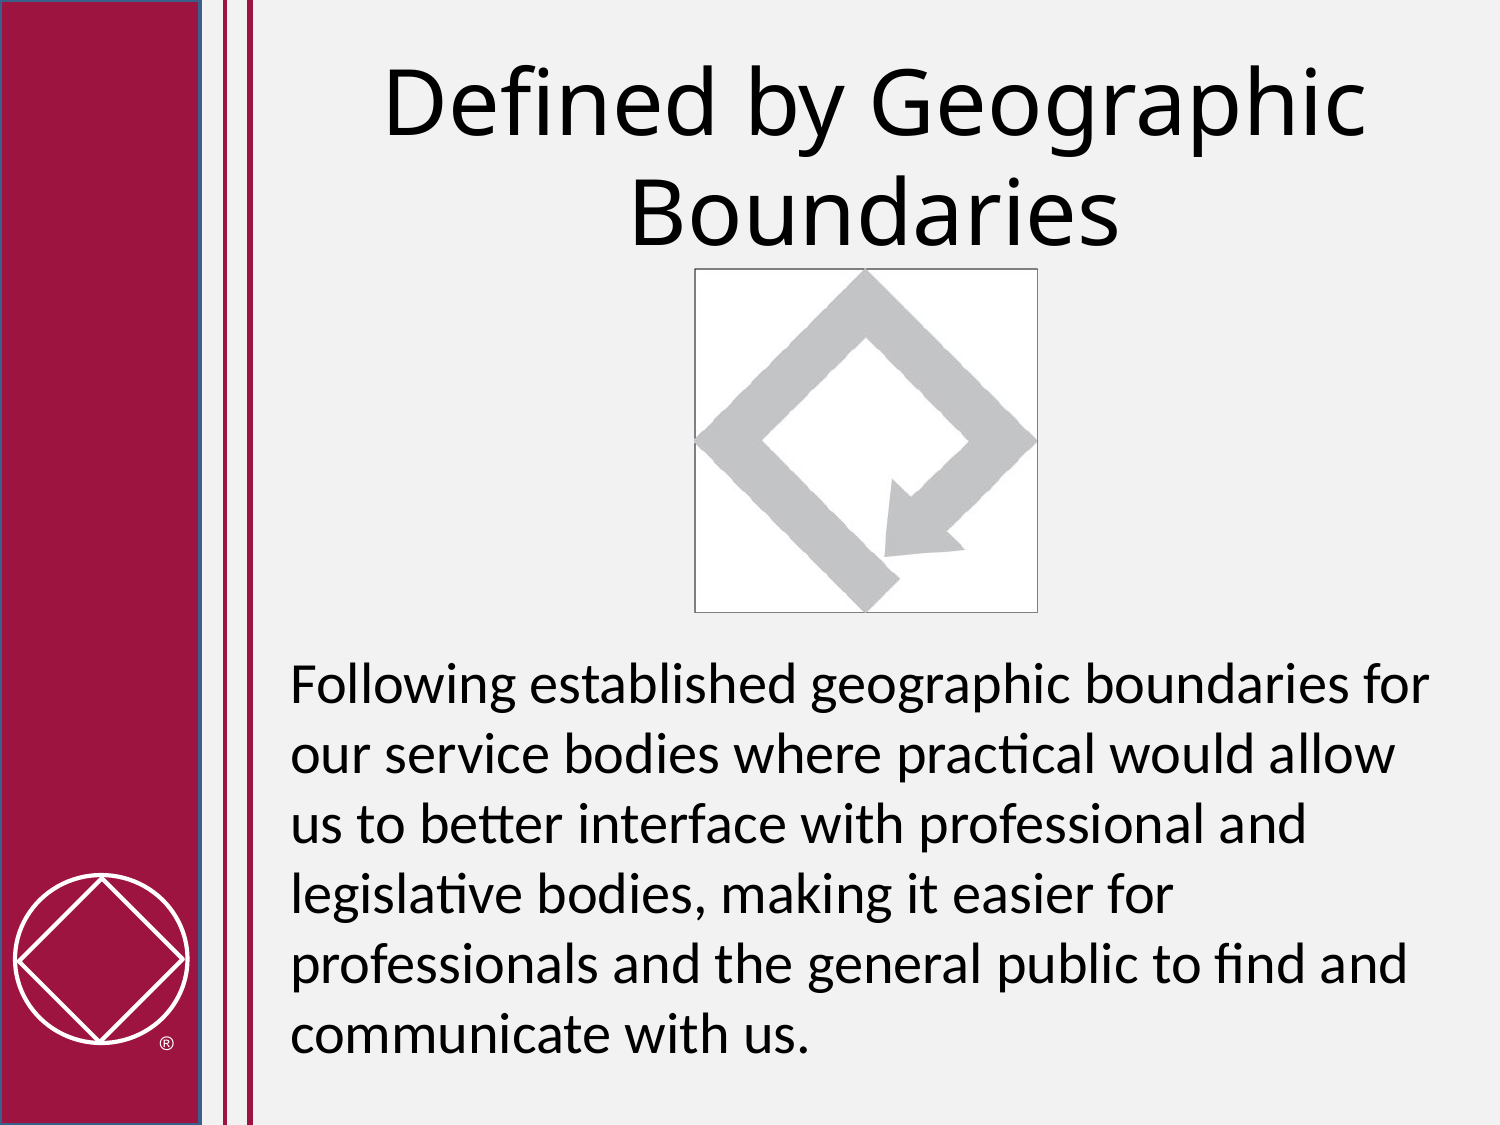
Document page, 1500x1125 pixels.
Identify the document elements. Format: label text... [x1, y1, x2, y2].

title Defined by Geographic Boundaries [249, 45, 1500, 263]
picture [693, 268, 1038, 613]
list Following established geographic boundaries for our service bodies where practical would allow us to better interface with professional and legislative bodies, making it easier for professionals and the general public to find and communicate with us. [275, 637, 1450, 1050]
